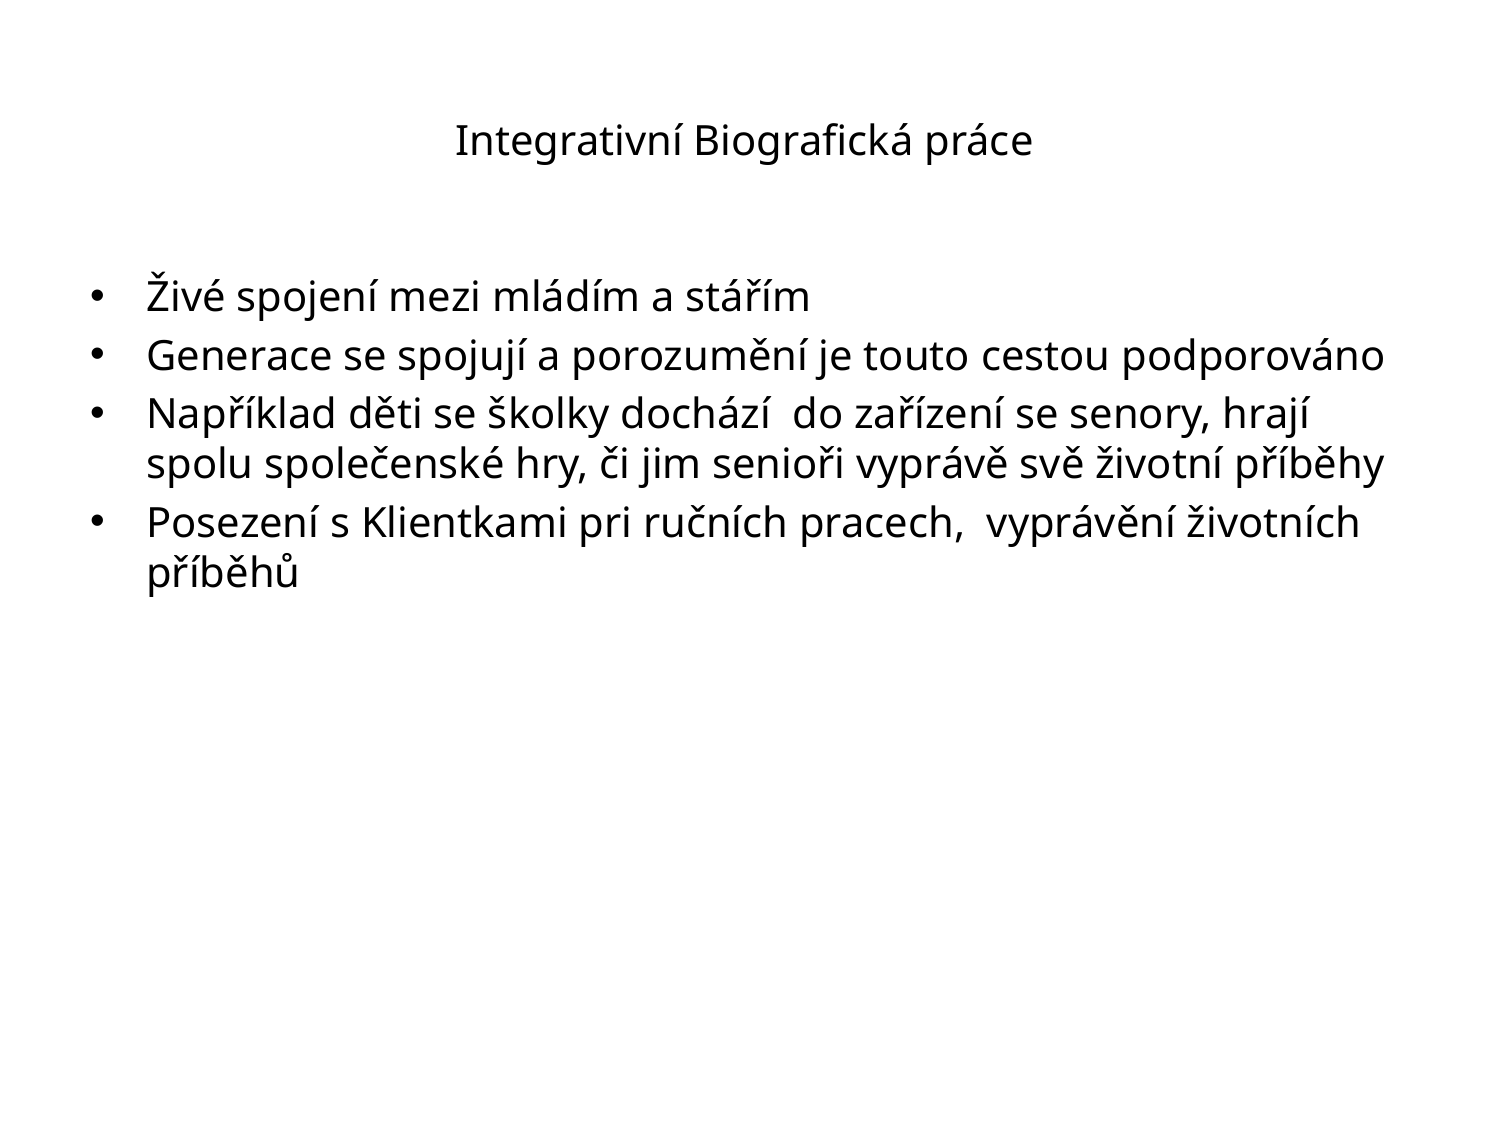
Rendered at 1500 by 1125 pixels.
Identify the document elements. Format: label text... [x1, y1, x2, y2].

list Živé spojení mezi mládím a stářím Generace se spojují a porozumění je touto cestou podporováno Například děti se školky dochází do zařízení se senory, hrají spolu společenské hry, či jim senioři vyprávě svě životní příběhy Posezení s Klientkami pri ručních pracech, vyprávění životních příběhů [75, 262, 1425, 1005]
title Integrativní Biografická práce [75, 45, 1425, 233]
